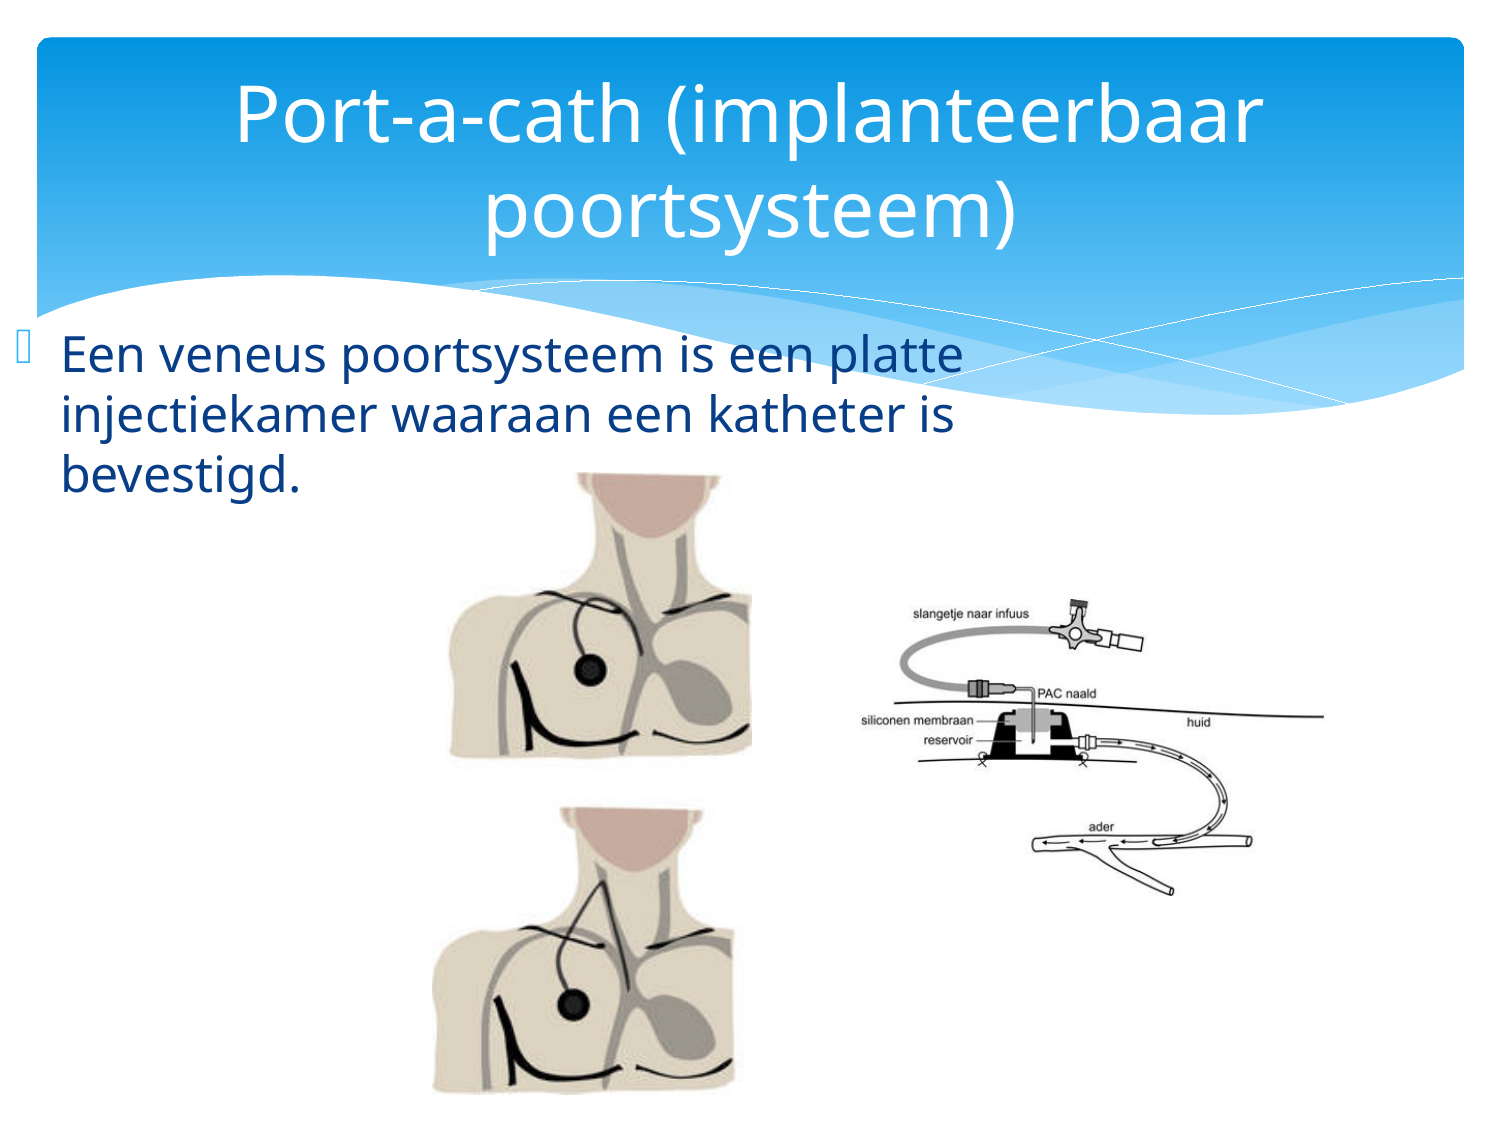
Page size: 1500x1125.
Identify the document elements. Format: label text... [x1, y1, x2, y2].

title Port-a-cath (implanteerbaar poortsysteem) [75, 55, 1425, 261]
picture [858, 597, 1327, 898]
picture [432, 472, 752, 1095]
list Een veneus poortsysteem is een platte injectiekamer waaraan een katheter is bevestigd. [0, 314, 1093, 1094]
